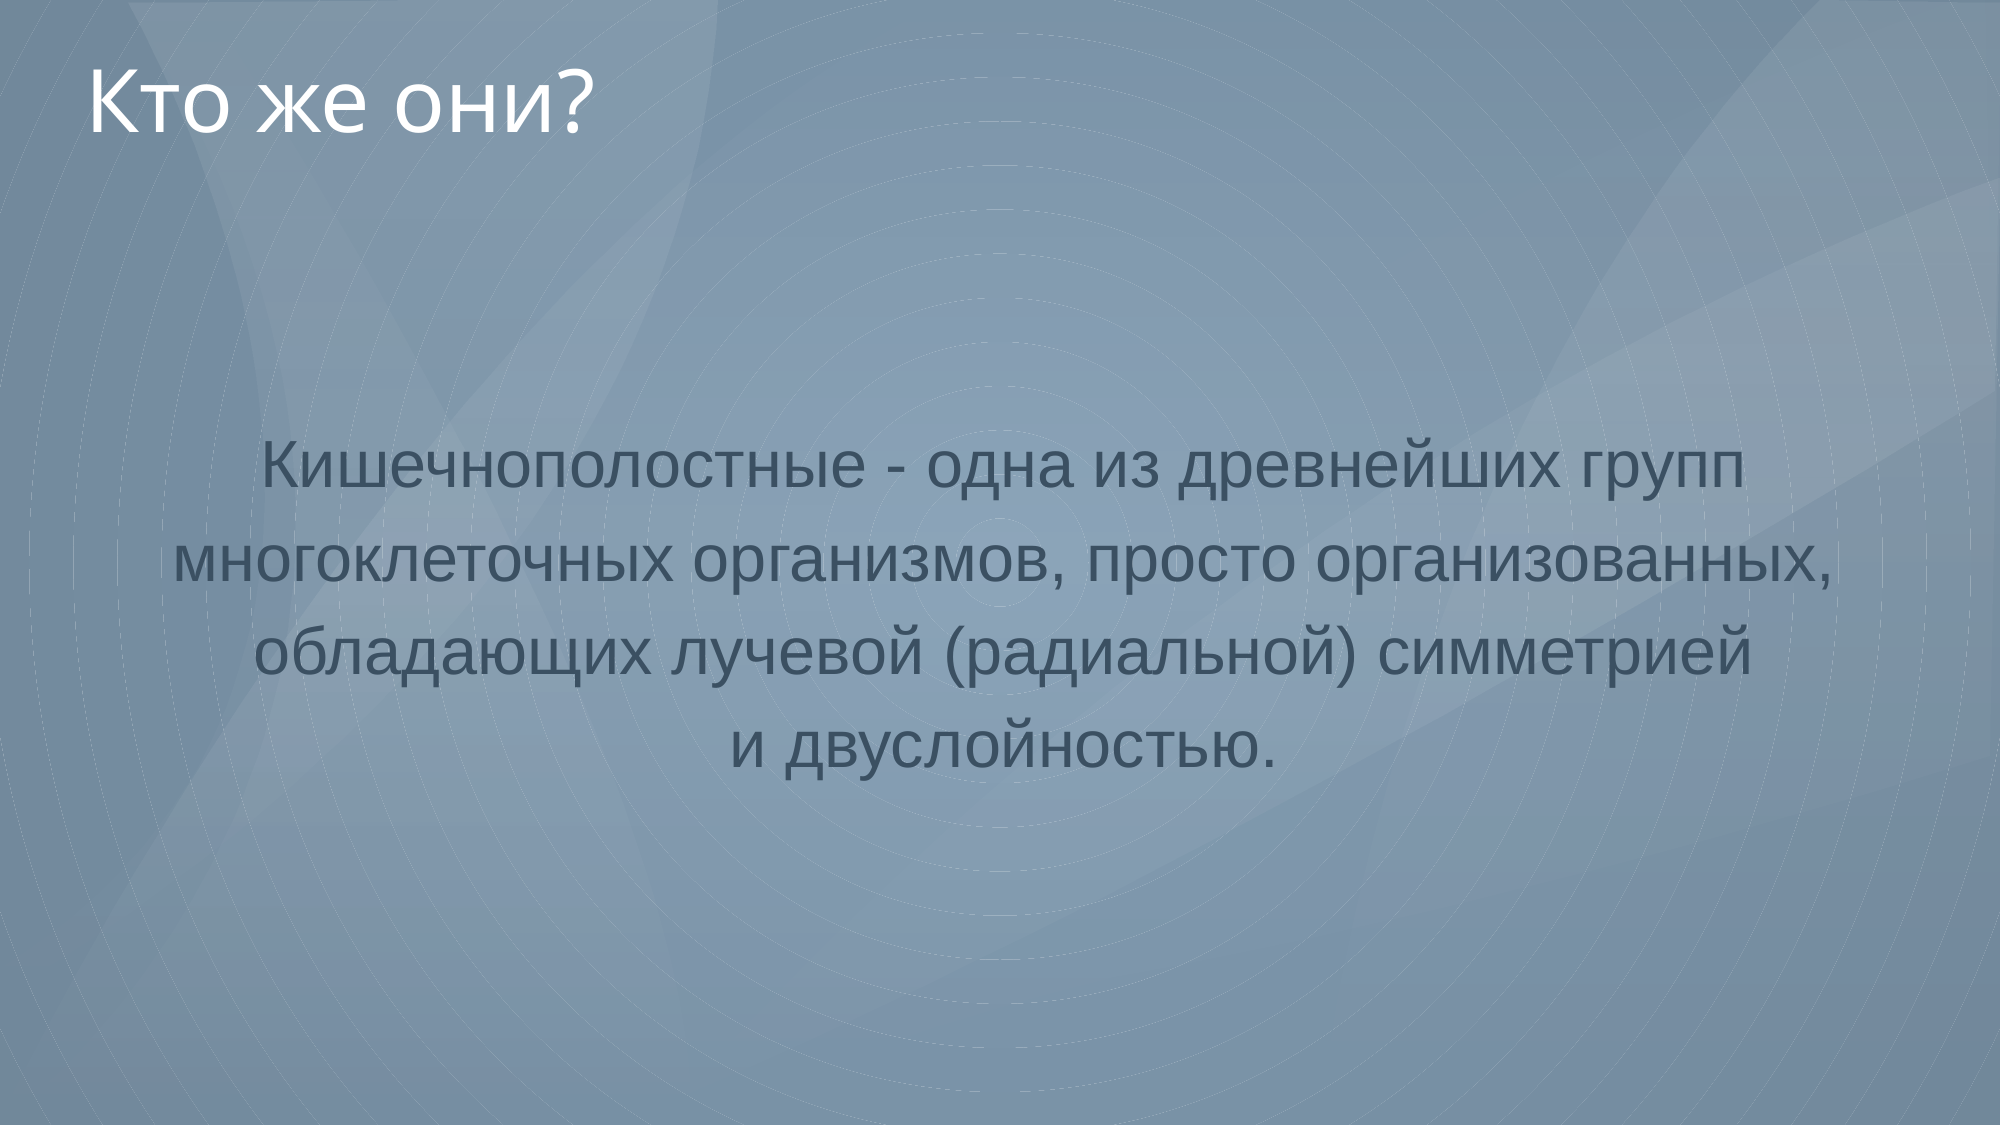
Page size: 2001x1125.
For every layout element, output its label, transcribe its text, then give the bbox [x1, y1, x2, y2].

title Кто же они? [70, 20, 1925, 175]
list Кишечнополостные - одна из древнейших групп многоклеточных организмов, просто организованных, обладающих лучевой (радиальной) симметрией и двуслойностью. [70, 200, 1957, 1029]
